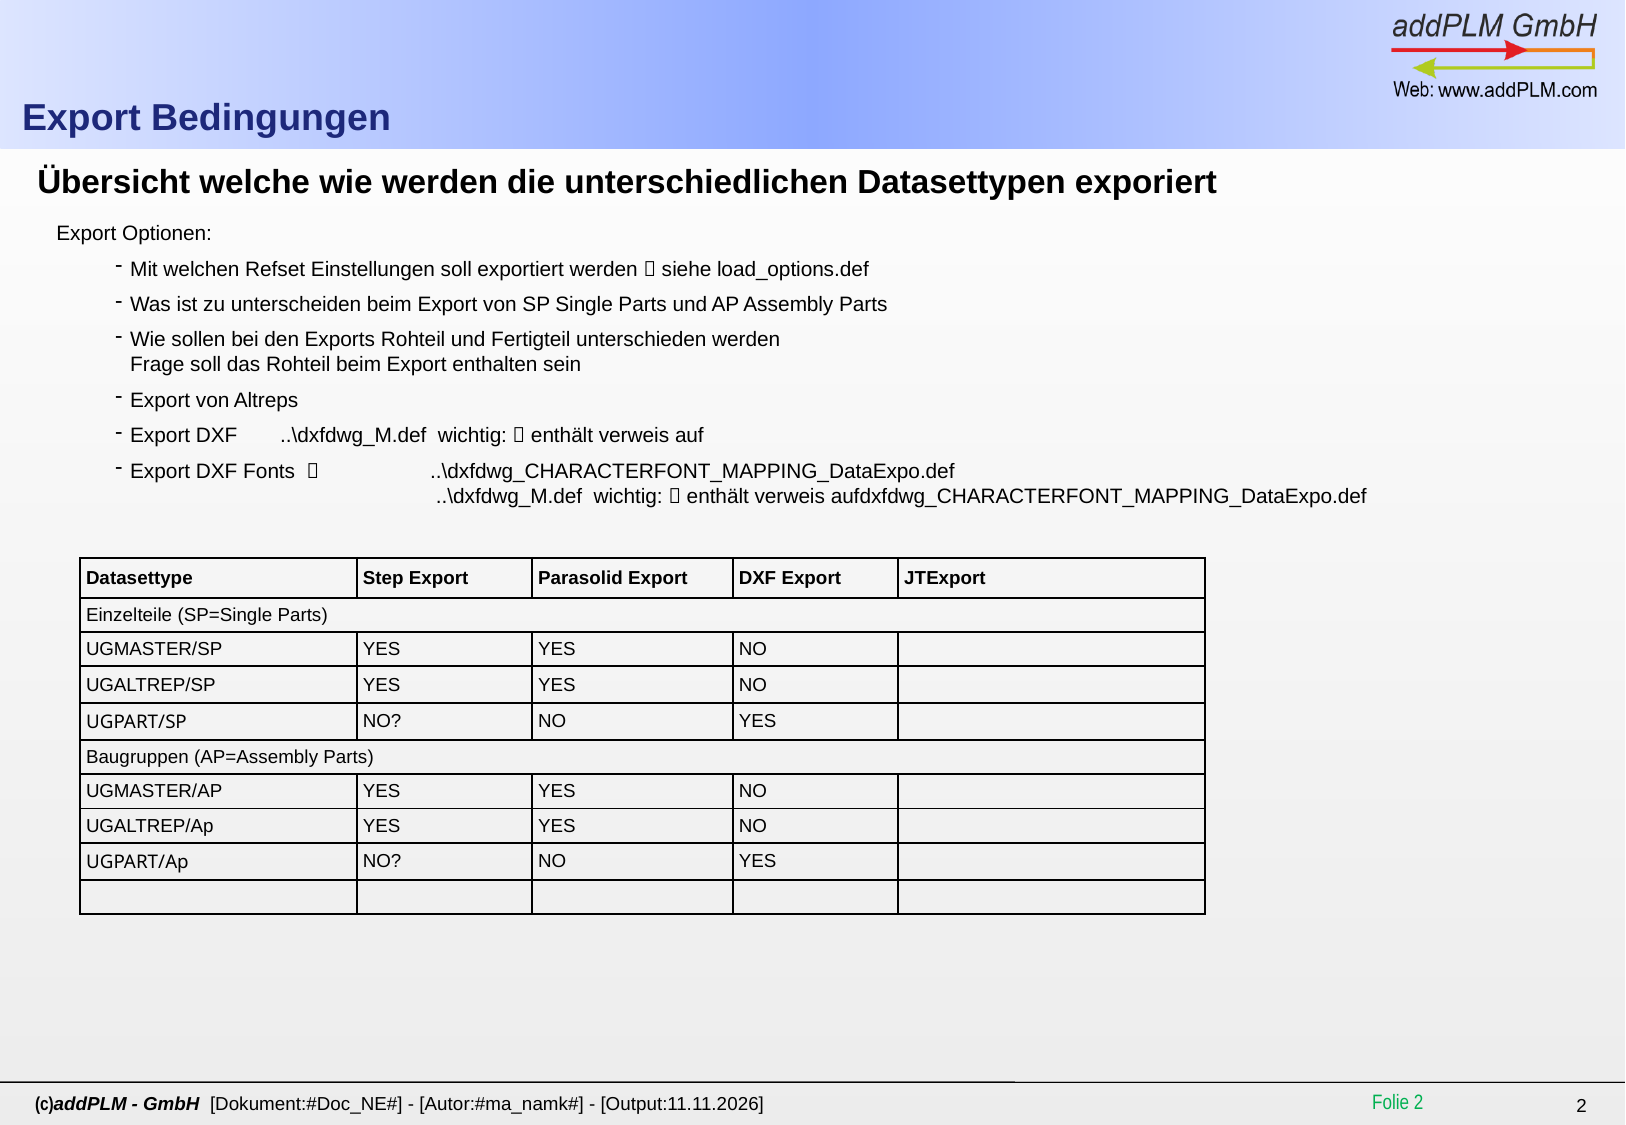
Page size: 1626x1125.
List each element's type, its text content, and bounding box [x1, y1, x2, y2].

table_cell YES [734, 704, 897, 739]
table_cell [899, 775, 1204, 808]
slide_number Folie 2 [1228, 1081, 1567, 1125]
text_box Export Optionen: Mit welchen Refset Einstellungen soll exportiert werden  siehe load_options.def Was ist zu unterscheiden beim Export von SP Single Parts und AP Assembly Parts Wie sollen bei den Exports Rohteil und Fertigteil unterschieden werden Frage soll das Rohteil beim Export enthalten sein Export von Altreps Export DXF ..\dxfdwg_M.def wichtig:  enthält verweis auf Export DXF Fonts  ..\dxfdwg_CHARACTERFONT_MAPPING_DataExpo.def ..\dxfdwg_M.def wichtig:  enthält verweis aufdxfdwg_CHARACTERFONT_MAPPING_DataExpo.def [56, 219, 1513, 533]
table_cell [899, 667, 1204, 702]
table_cell UGPART/Ap [81, 844, 356, 879]
table_cell NO? [358, 704, 531, 739]
table_cell YES [358, 775, 531, 808]
table_cell NO? [358, 844, 531, 879]
table_cell UGMASTER/SP [81, 633, 356, 665]
table_header Parasolid Export [533, 559, 732, 597]
table_cell [899, 704, 1204, 739]
table_cell [899, 844, 1204, 879]
table_cell [533, 881, 732, 913]
table_cell Baugruppen (AP=Assembly Parts) [81, 741, 1204, 773]
picture [1391, 13, 1597, 97]
list Übersicht welche wie werden die unterschiedlichen Datasettypen exporiert [22, 152, 1593, 182]
table_cell NO [533, 704, 732, 739]
title Export Bedingungen [22, 65, 1279, 143]
table_cell [734, 881, 897, 913]
table_cell YES [358, 633, 531, 665]
table_cell YES [533, 633, 732, 665]
table_cell UGPART/SP [81, 704, 356, 739]
table_cell YES [533, 809, 732, 842]
table_cell NO [734, 809, 897, 842]
table_cell [358, 881, 531, 913]
table_header DXF Export [734, 559, 897, 597]
table_cell NO [734, 667, 897, 702]
table_cell YES [533, 667, 732, 702]
table_cell NO [734, 633, 897, 665]
table_cell UGMASTER/AP [81, 775, 356, 808]
table_cell YES [734, 844, 897, 879]
table_cell [899, 809, 1204, 842]
table_cell YES [358, 667, 531, 702]
table_header Datasettype [81, 559, 356, 597]
table_cell Einzelteile (SP=Single Parts) [81, 599, 1204, 631]
table_cell UGALTREP/Ap [81, 809, 356, 842]
table_cell YES [358, 809, 531, 842]
table_cell YES [533, 775, 732, 808]
table_cell [81, 881, 356, 913]
table_cell [899, 633, 1204, 665]
table_cell UGALTREP/SP [81, 667, 356, 702]
table_header JTExport [899, 559, 1204, 597]
table_header Step Export [358, 559, 531, 597]
table_cell NO [533, 844, 732, 879]
table_cell NO [734, 775, 897, 808]
table_cell [899, 881, 1204, 913]
